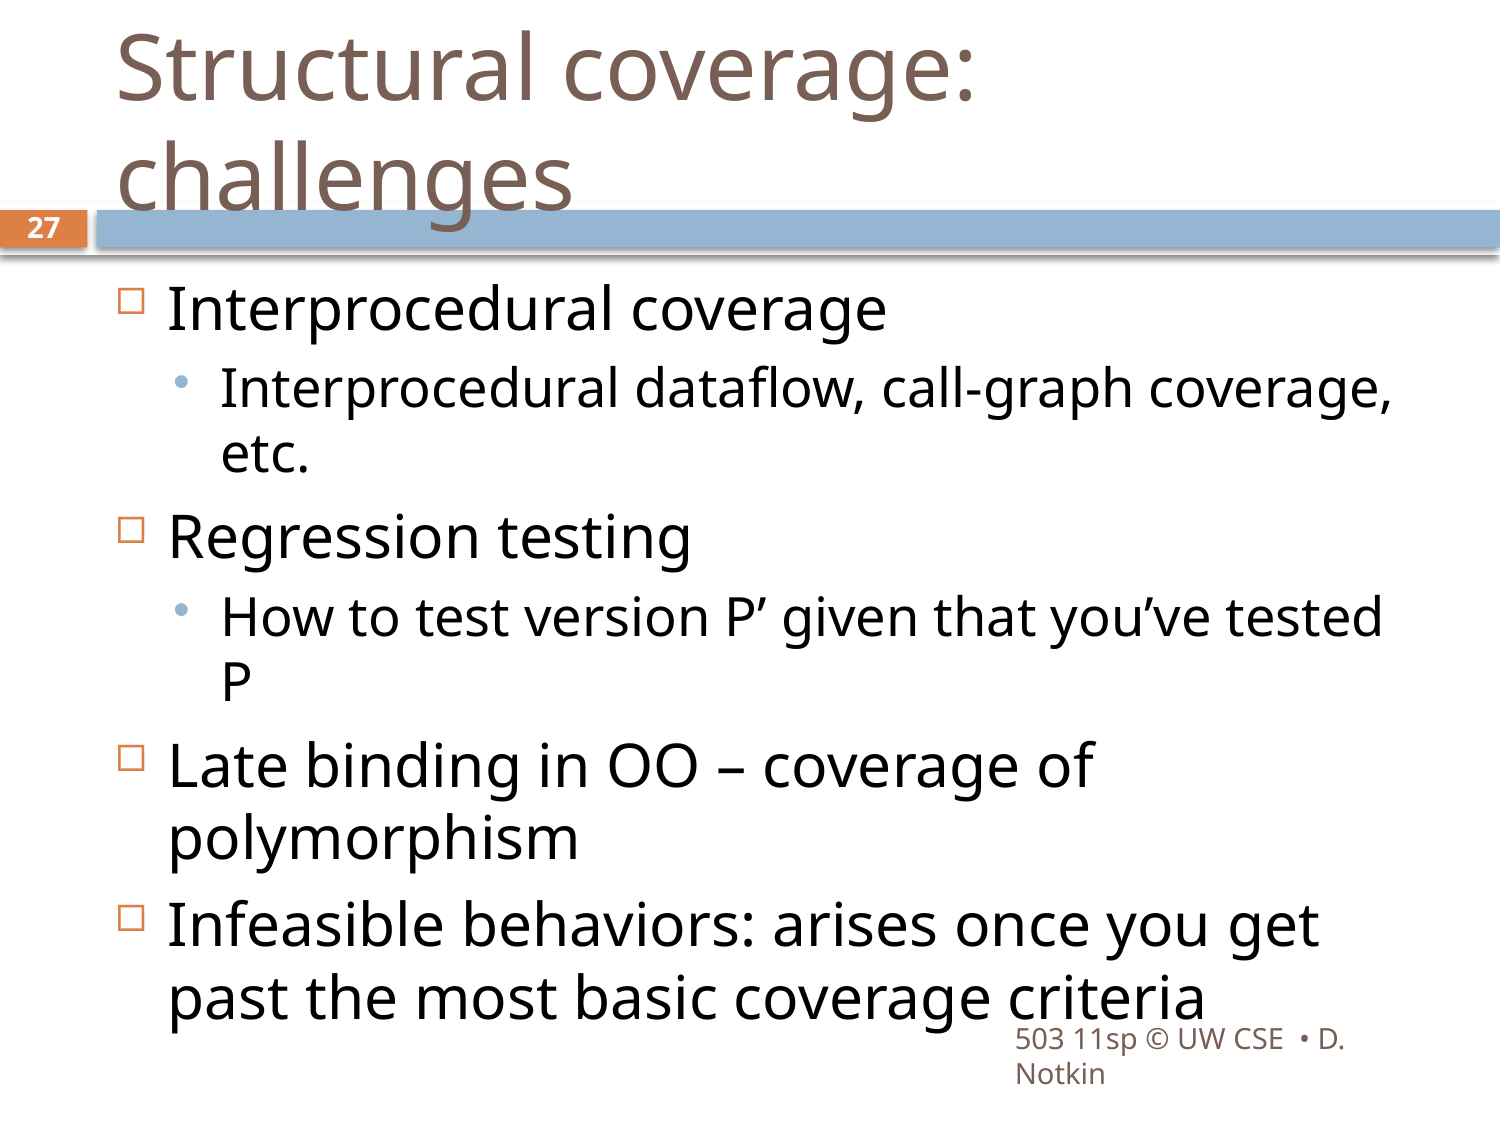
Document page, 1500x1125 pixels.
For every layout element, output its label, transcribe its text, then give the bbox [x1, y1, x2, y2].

slide_number 27 [0, 208, 88, 249]
title Structural coverage: challenges [100, 37, 1438, 200]
list Interprocedural coverage Interprocedural dataflow, call-graph coverage, etc. Regression testing How to test version P’ given that you’ve tested P Late binding in OO – coverage of polymorphism Infeasible behaviors: arises once you get past the most basic coverage criteria [100, 262, 1438, 1005]
slide_number 503 11sp © UW CSE • D. Notkin [999, 1025, 1438, 1085]
